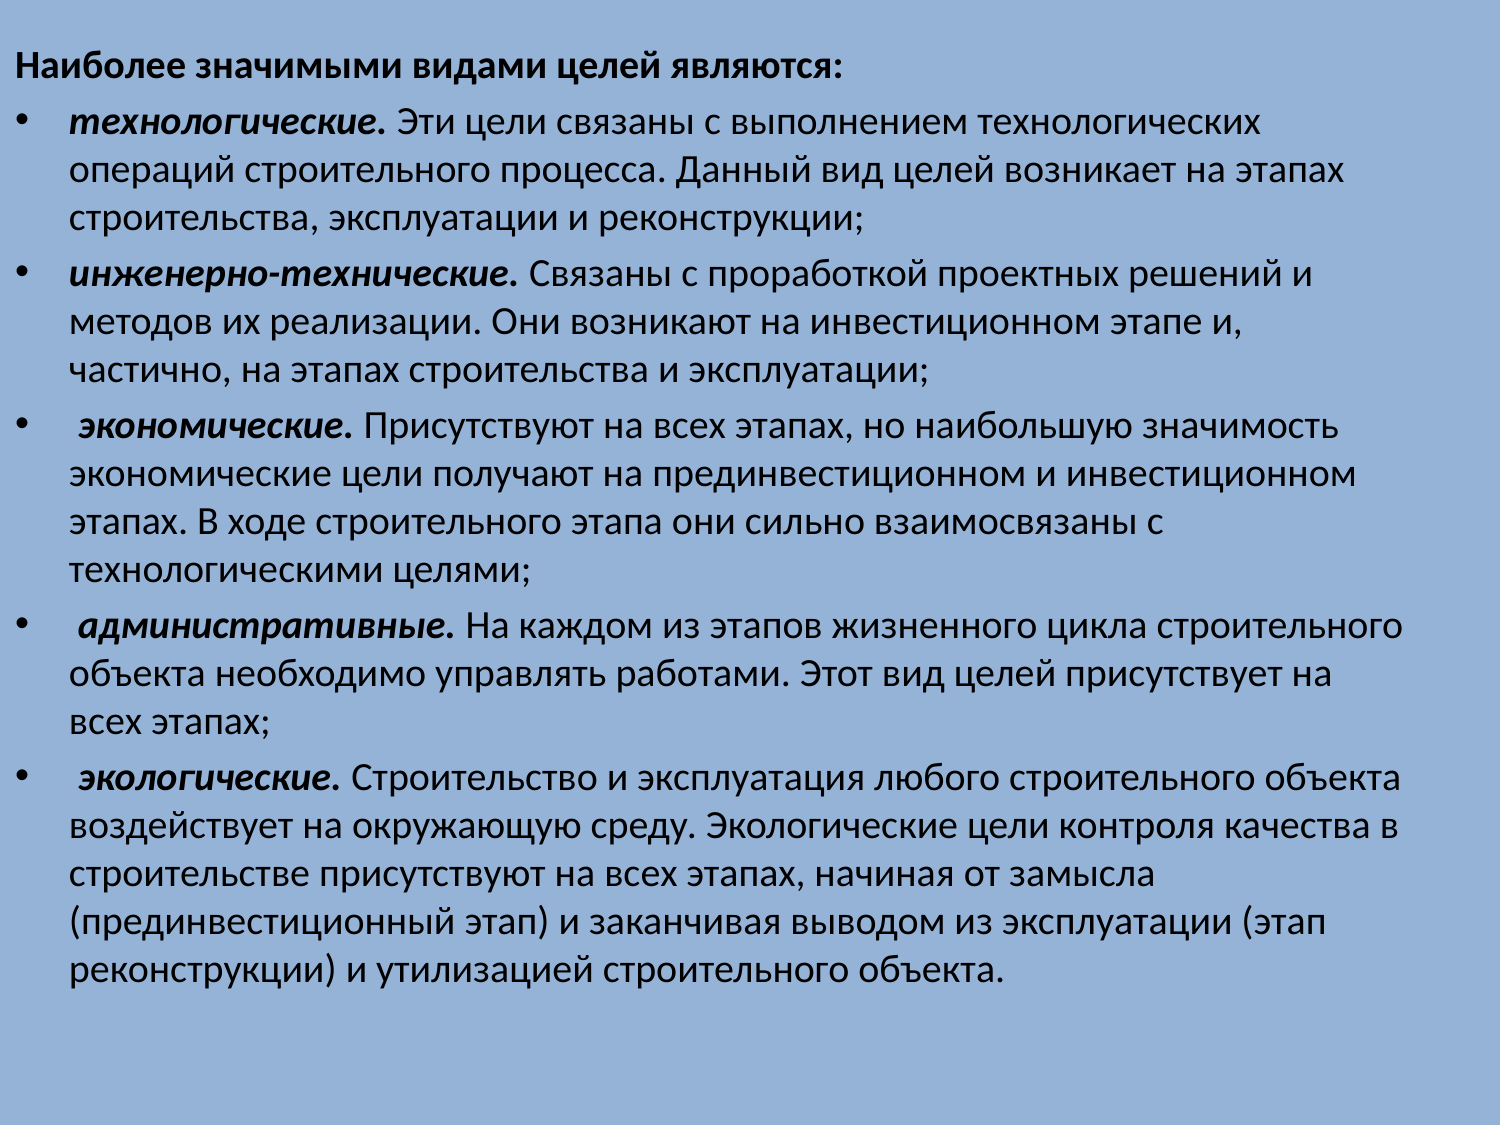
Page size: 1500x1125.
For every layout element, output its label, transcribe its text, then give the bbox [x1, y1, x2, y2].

list Наиболее значимыми видами целей являются: технологические. Эти цели связаны с выполнением технологических операций строительного процесса. Данный вид целей возникает на этапах строительства, эксплуатации и реконструкции; инженерно-технические. Связаны с проработкой проектных решений и методов их реализации. Они возникают на инвестиционном этапе и, частично, на этапах строительства и эксплуатации; экономические. Присутствуют на всех этапах, но наибольшую значимость экономические цели получают на прединвестиционном и инвестиционном этапах. В ходе строительного этапа они сильно взаимосвязаны с технологическими целями; административные. На каждом из этапов жизненного цикла строительного объекта необходимо управлять работами. Этот вид целей присутствует на всех этапах; экологические. Строительство и эксплуатация любого строительного объекта воздействует на окружающую среду. Экологические цели контроля качества в строительстве присутствуют на всех этапах, начиная от замысла (прединвестиционный этап) и заканчивая выводом из эксплуатации (этап реконструкции) и утилизацией строительного объекта. [0, 30, 1425, 1005]
